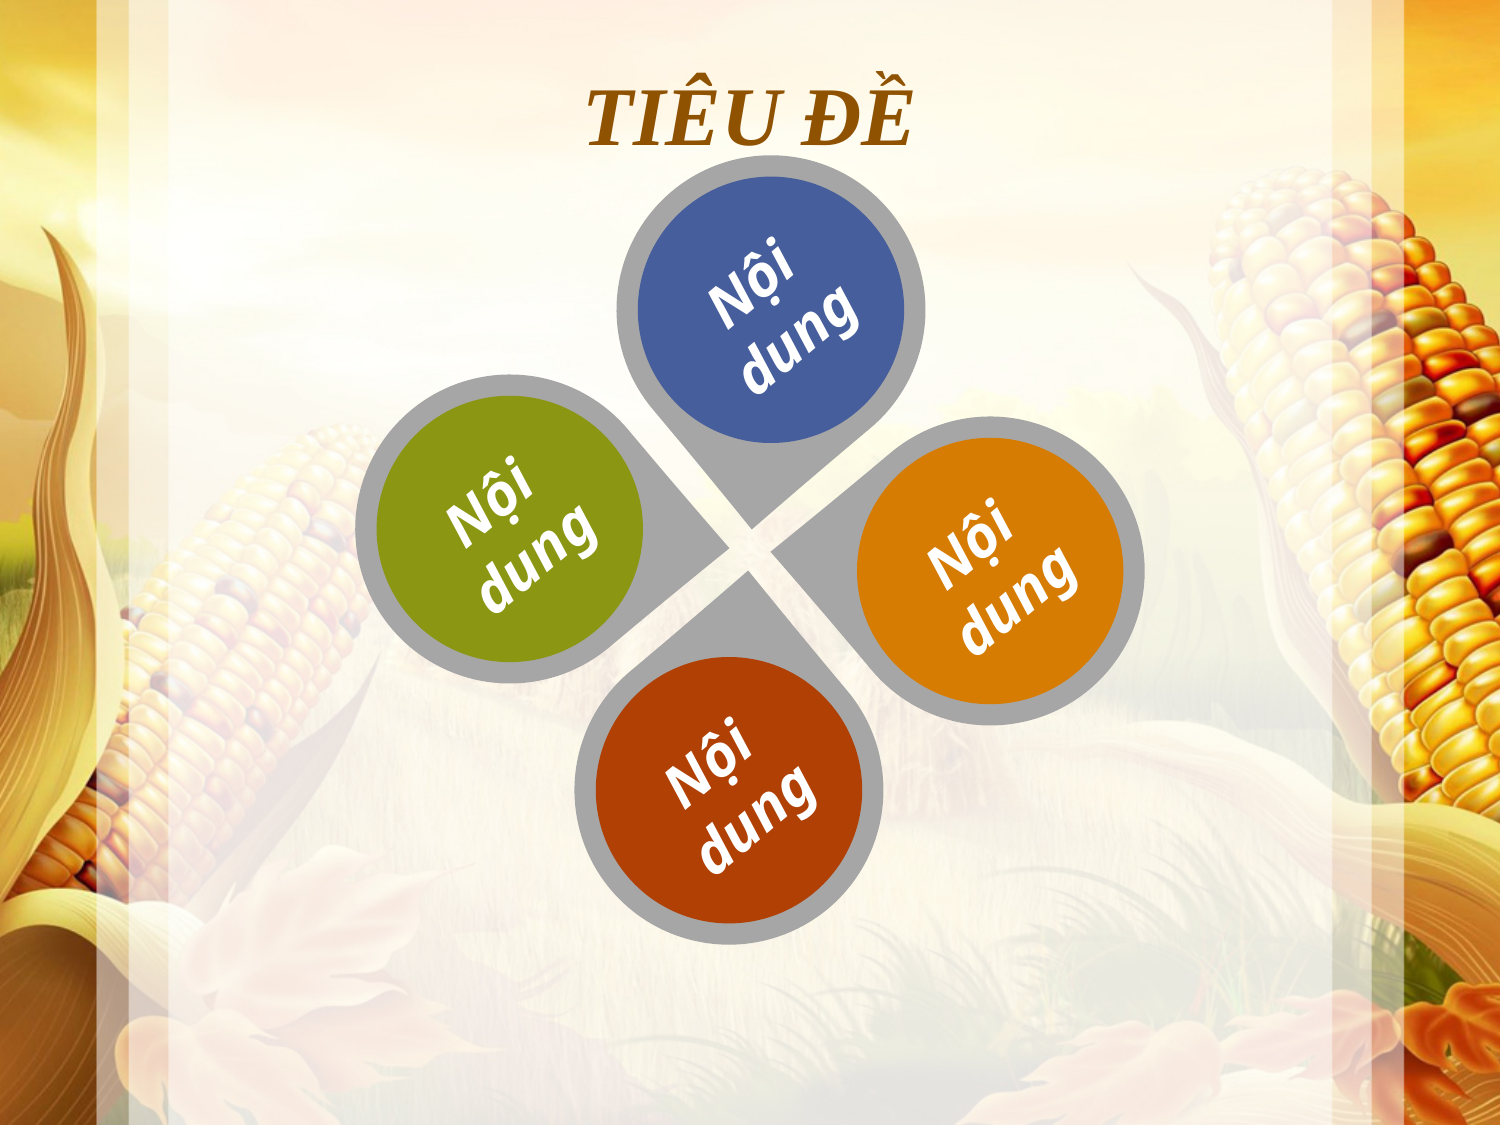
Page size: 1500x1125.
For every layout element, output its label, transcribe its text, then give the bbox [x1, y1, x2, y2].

title TIÊU ĐỀ [74, 49, 1426, 176]
picture [0, 0, 1500, 1125]
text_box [424, 224, 1076, 876]
